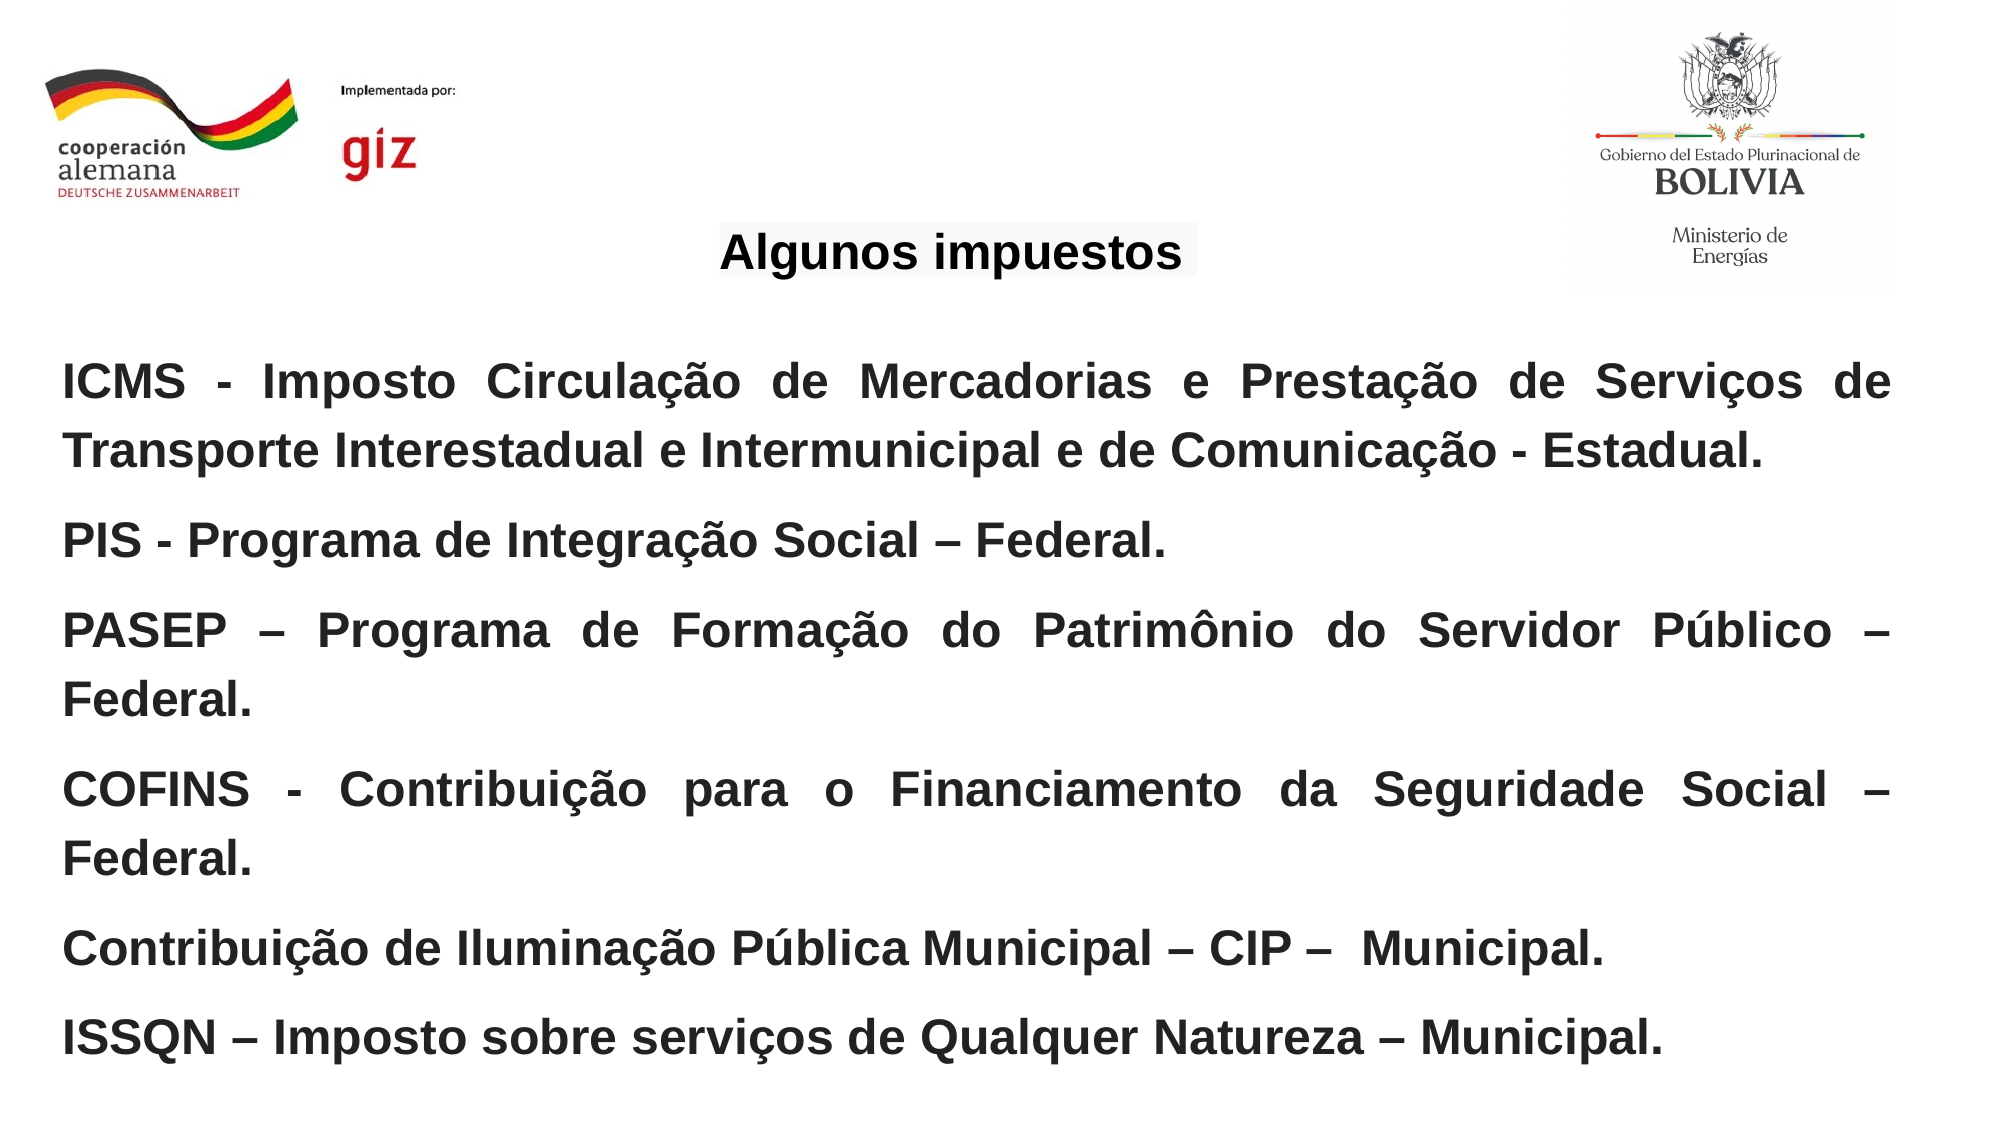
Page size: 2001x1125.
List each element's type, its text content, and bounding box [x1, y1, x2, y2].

text_box ICMS - Imposto Circulação de Mercadorias e Prestação de Serviços de Transporte Interestadual e Intermunicipal e de Comunicação - Estadual. PIS - Programa de Integração Social – Federal. PASEP – Programa de Formação do Patrimônio do Servidor Público – Federal. COFINS - Contribuição para o Financiamento da Seguridade Social – Federal. Contribuição de Iluminação Pública Municipal – CIP – Municipal. ISSQN – Imposto sobre serviços de Qualquer Natureza – Municipal. [47, 332, 1908, 1073]
picture [1563, 0, 1897, 296]
picture [16, 31, 483, 231]
text_box Algunos impuestos [719, 222, 1198, 277]
